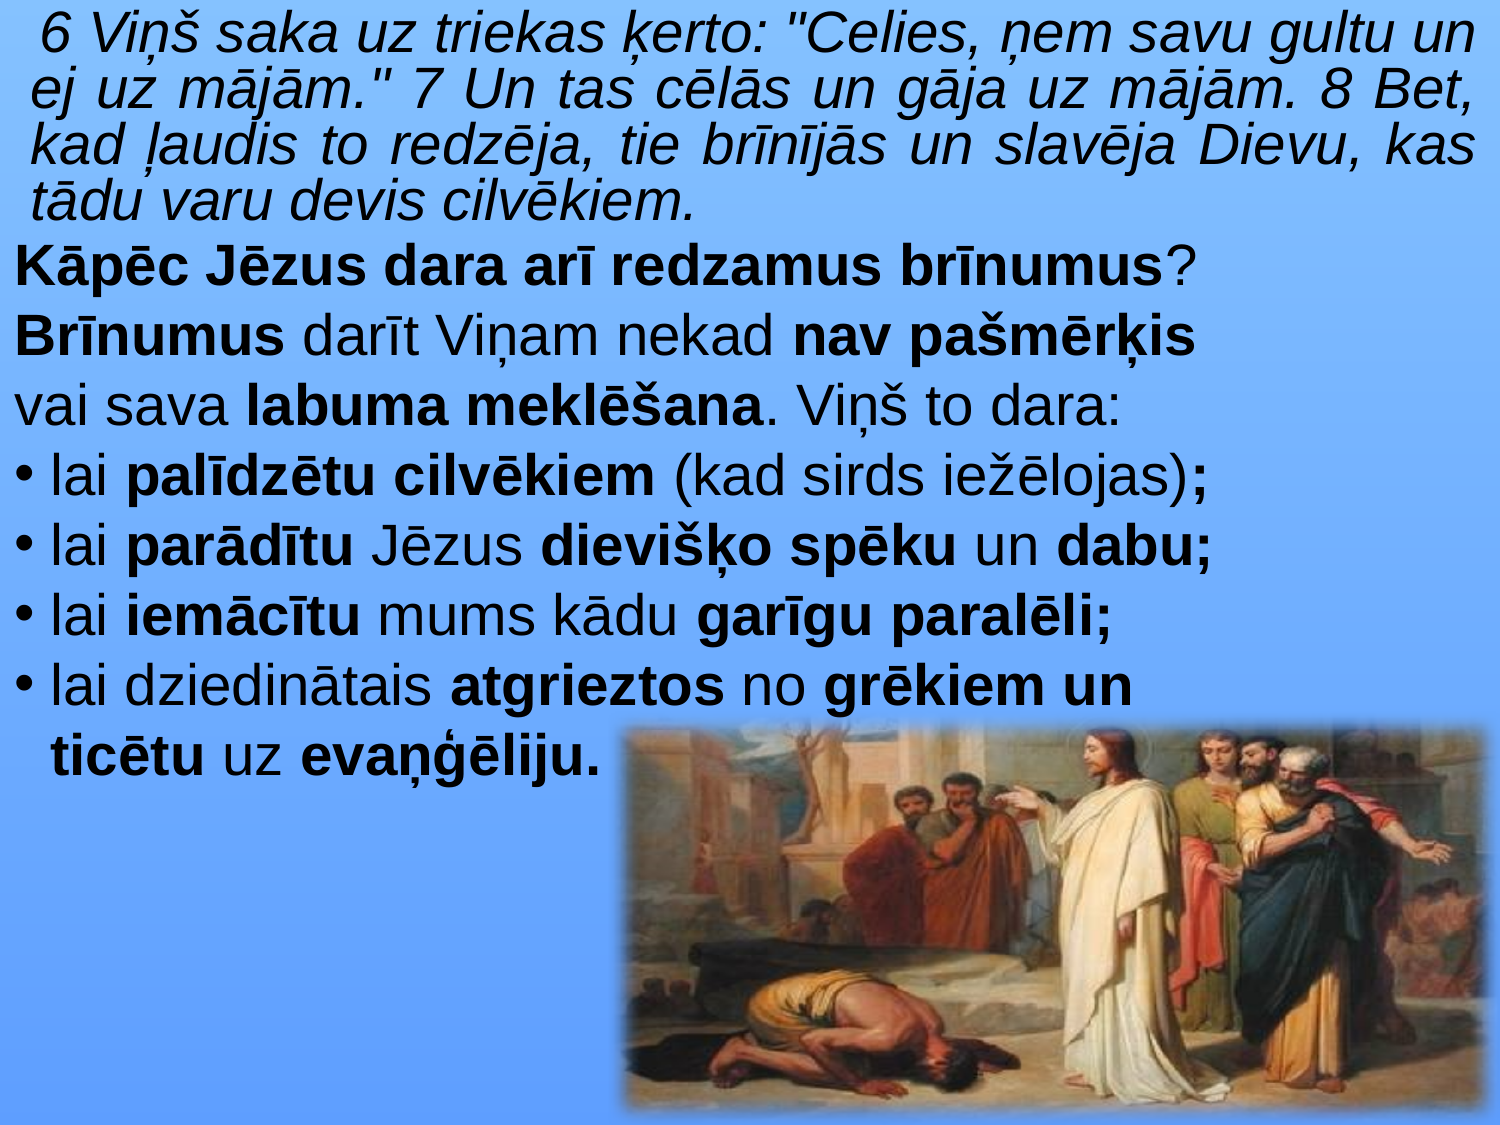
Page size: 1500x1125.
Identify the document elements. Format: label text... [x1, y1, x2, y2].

list 6 Viņš saka uz triekas ķerto: "Celies, ņem savu gultu un ej uz mājām." 7 Un tas cēlās un gāja uz mājām. 8 Bet, kad ļaudis to redzēja, tie brīnījās un slavēja Dievu, kas tādu varu devis cilvēkiem. [0, 0, 1495, 173]
picture [607, 711, 1500, 1125]
text_box Kāpēc Jēzus dara arī redzamus brīnumus? Brīnumus darīt Viņam nekad nav pašmērķis vai sava labuma meklēšana. Viņš to dara: lai palīdzētu cilvēkiem (kad sirds iežēlojas); lai parādītu Jēzus dievišķo spēku un dabu; lai iemācītu mums kādu garīgu paralēli; lai dziedinātais atgrieztos no grēkiem un ticētu uz evaņģēliju. [0, 219, 1258, 795]
